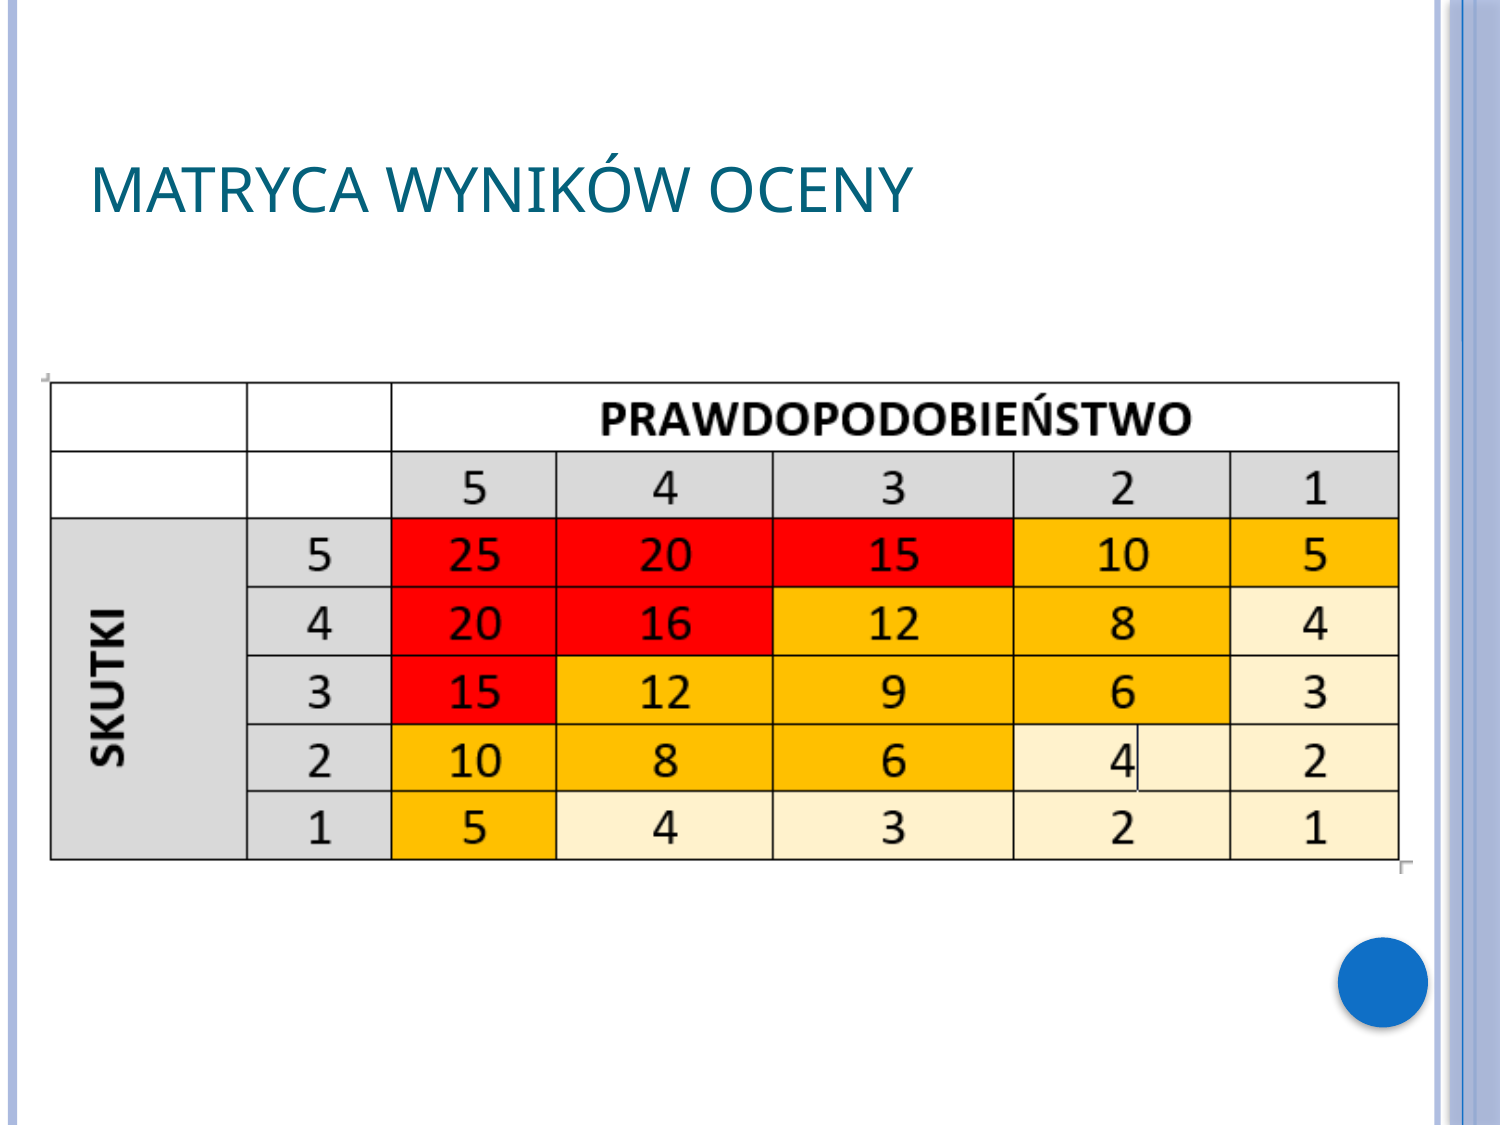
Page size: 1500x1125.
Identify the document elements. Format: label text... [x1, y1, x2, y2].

title Matryca wyników oceny [75, 45, 1300, 233]
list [40, 372, 1414, 874]
